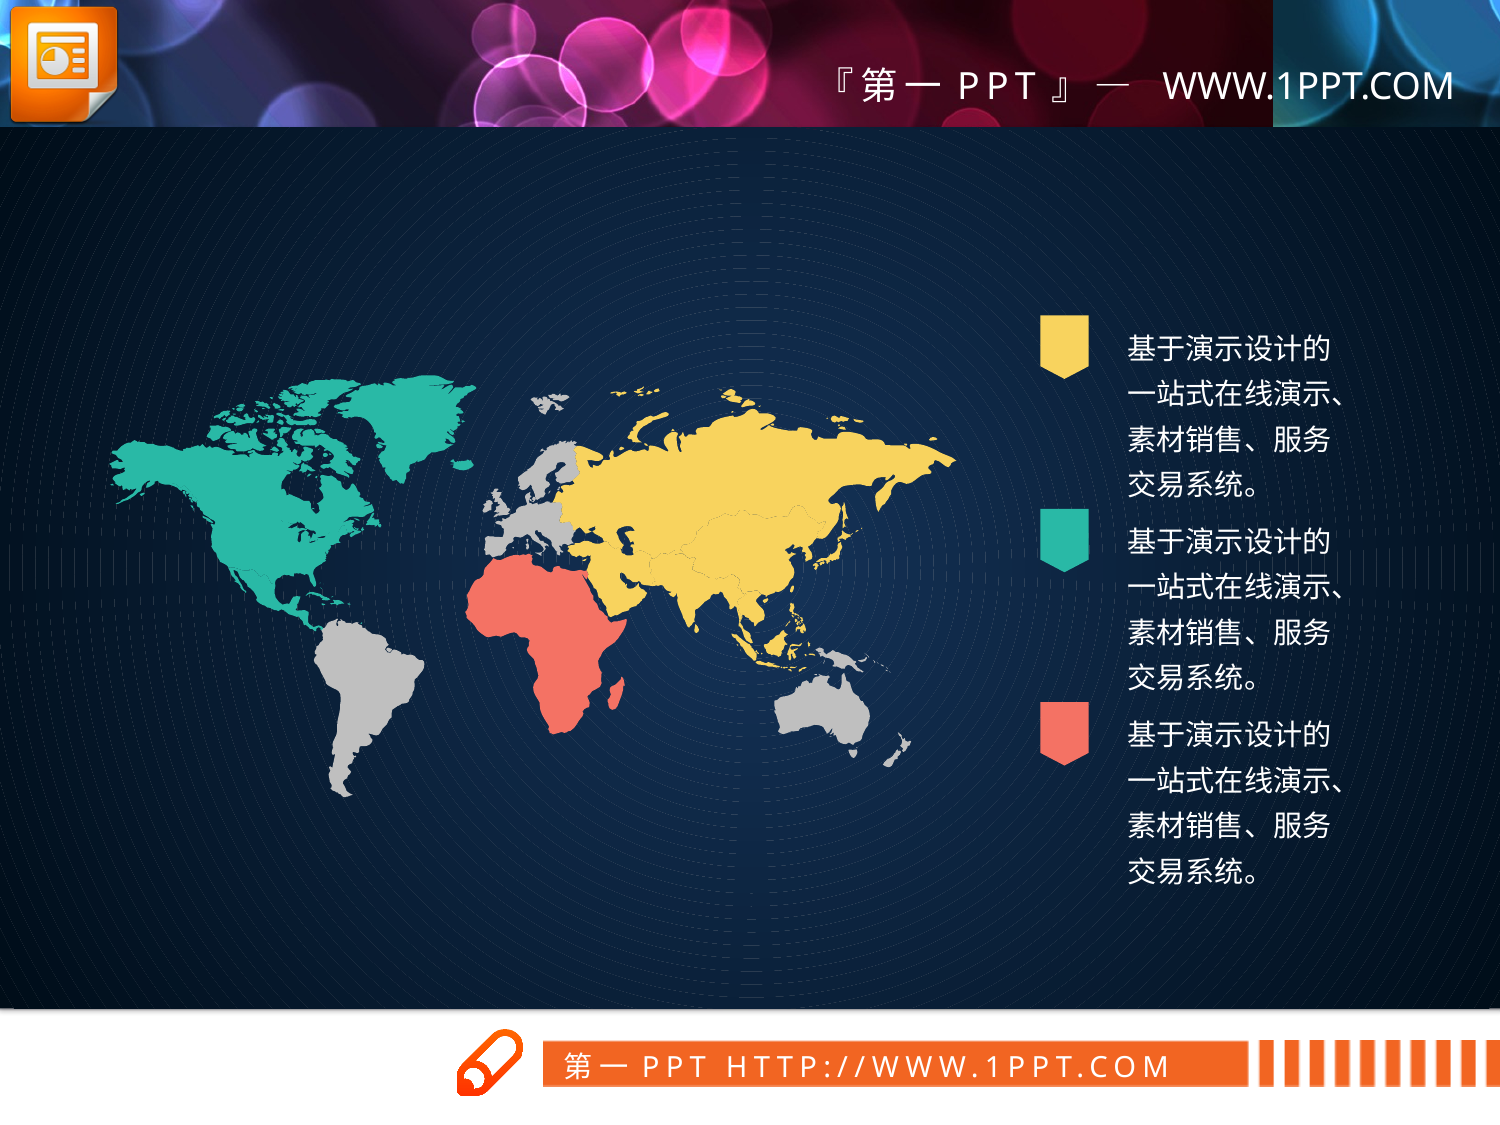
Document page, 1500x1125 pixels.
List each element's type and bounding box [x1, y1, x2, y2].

text_box [108, 311, 1377, 894]
picture [543, 1040, 1500, 1087]
picture [0, 0, 1500, 127]
